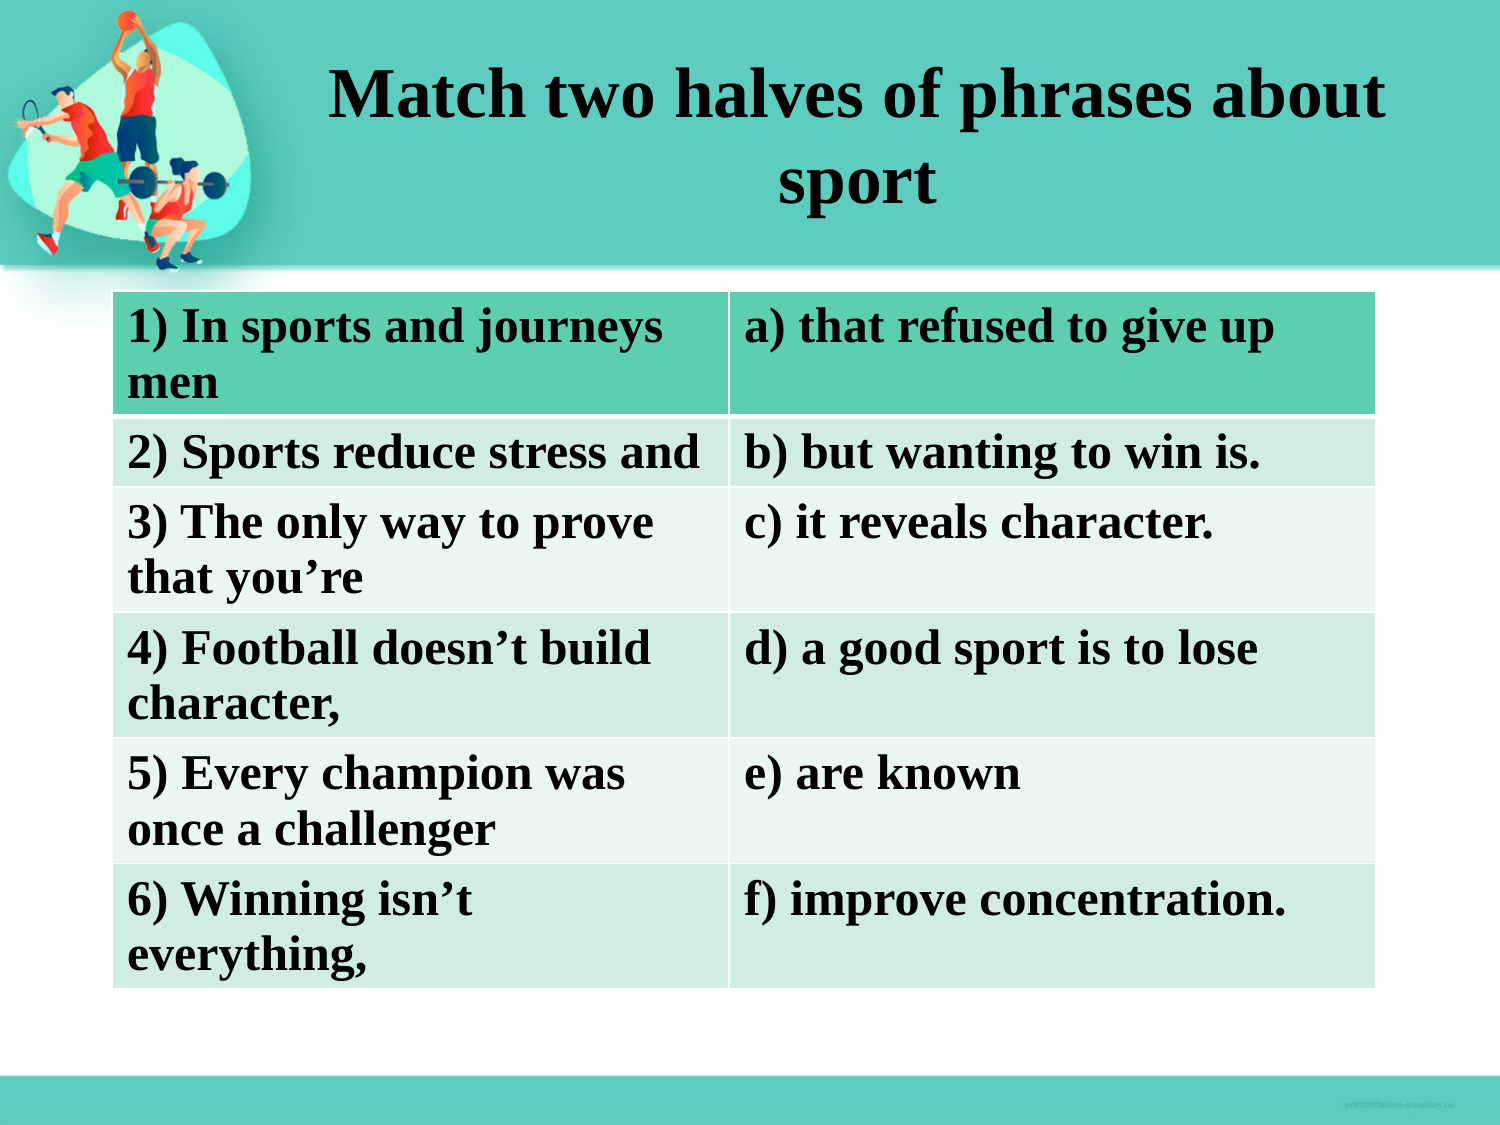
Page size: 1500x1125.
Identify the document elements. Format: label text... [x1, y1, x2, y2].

table_cell 5) Every champion was once a challenger [113, 739, 728, 863]
table_header 1) In sports and journeys men [113, 292, 728, 414]
table_cell 2) Sports reduce stress and [113, 419, 728, 486]
table_cell 6) Winning isn’t everything, [113, 864, 728, 988]
picture [0, 0, 1500, 1125]
table_cell e) are known [730, 739, 1375, 863]
table_cell 3) The only way to prove that you’re [113, 488, 728, 611]
table_header a) that refused to give up [730, 292, 1375, 414]
table_cell f) improve concentration. [730, 864, 1375, 988]
title Match two halves of phrases about sport [242, 37, 1475, 227]
table_cell c) it reveals character. [730, 488, 1375, 611]
table_cell b) but wanting to win is. [730, 419, 1375, 486]
table_cell 4) Football doesn’t build character, [113, 613, 728, 737]
table_cell d) a good sport is to lose [730, 613, 1375, 737]
